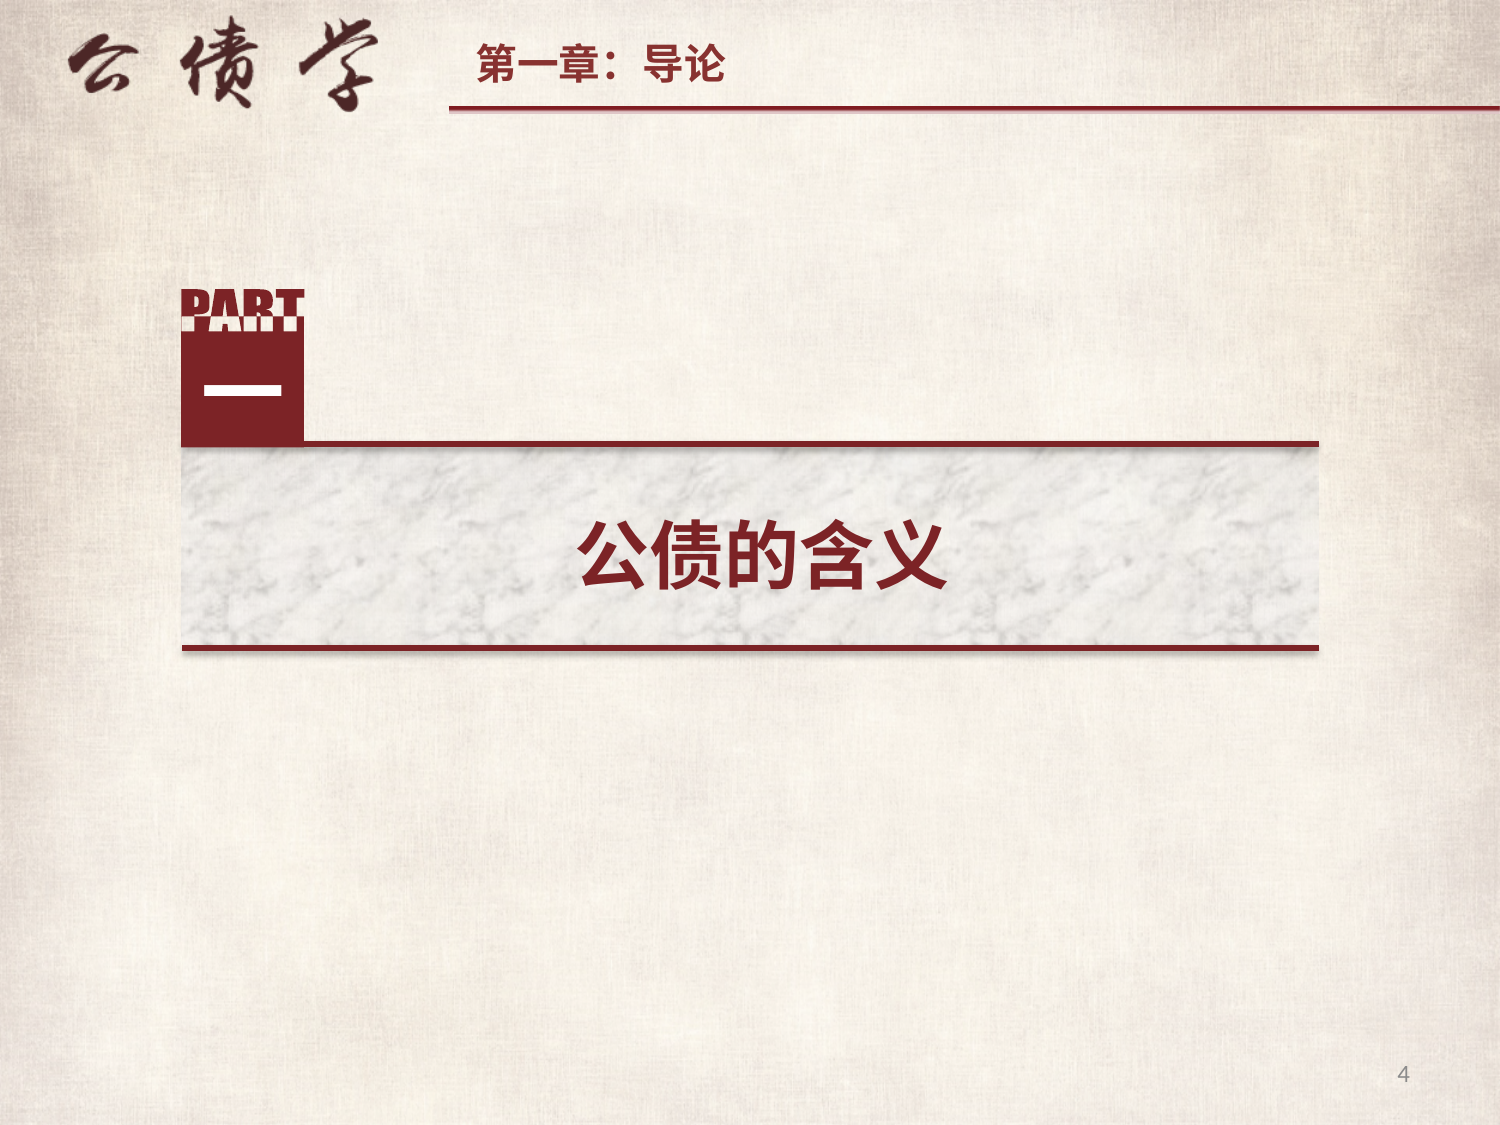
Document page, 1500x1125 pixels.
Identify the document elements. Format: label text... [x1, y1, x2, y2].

picture [53, 0, 396, 149]
picture [449, 106, 1500, 114]
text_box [180, 288, 1343, 649]
slide_number 4 [1074, 1042, 1425, 1103]
